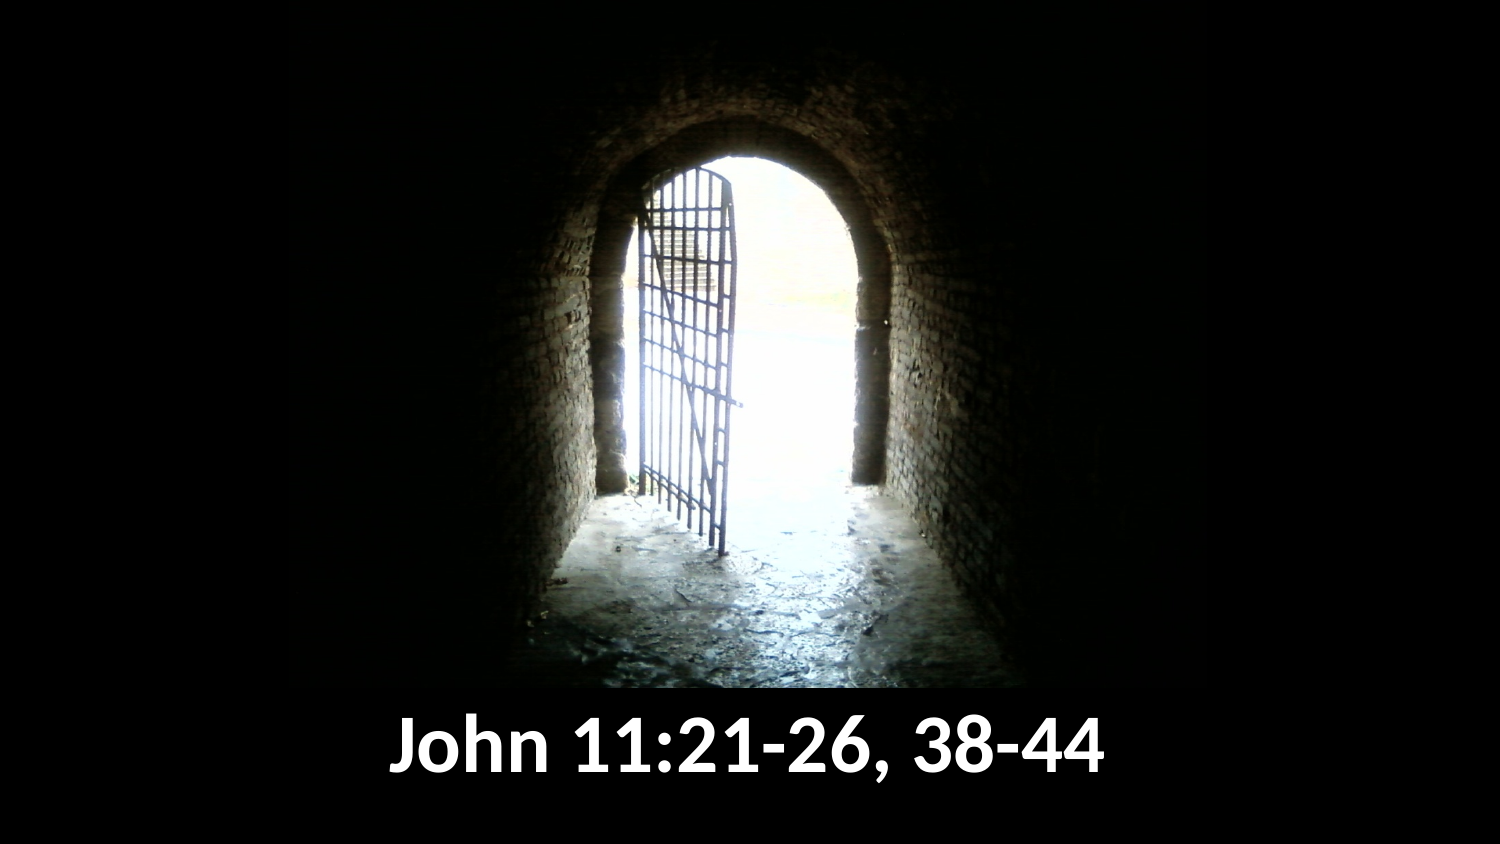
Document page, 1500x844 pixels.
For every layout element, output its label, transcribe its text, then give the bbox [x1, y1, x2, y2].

picture [288, 0, 1207, 688]
text_box John 11:21-26, 38-44 [340, 697, 1156, 797]
